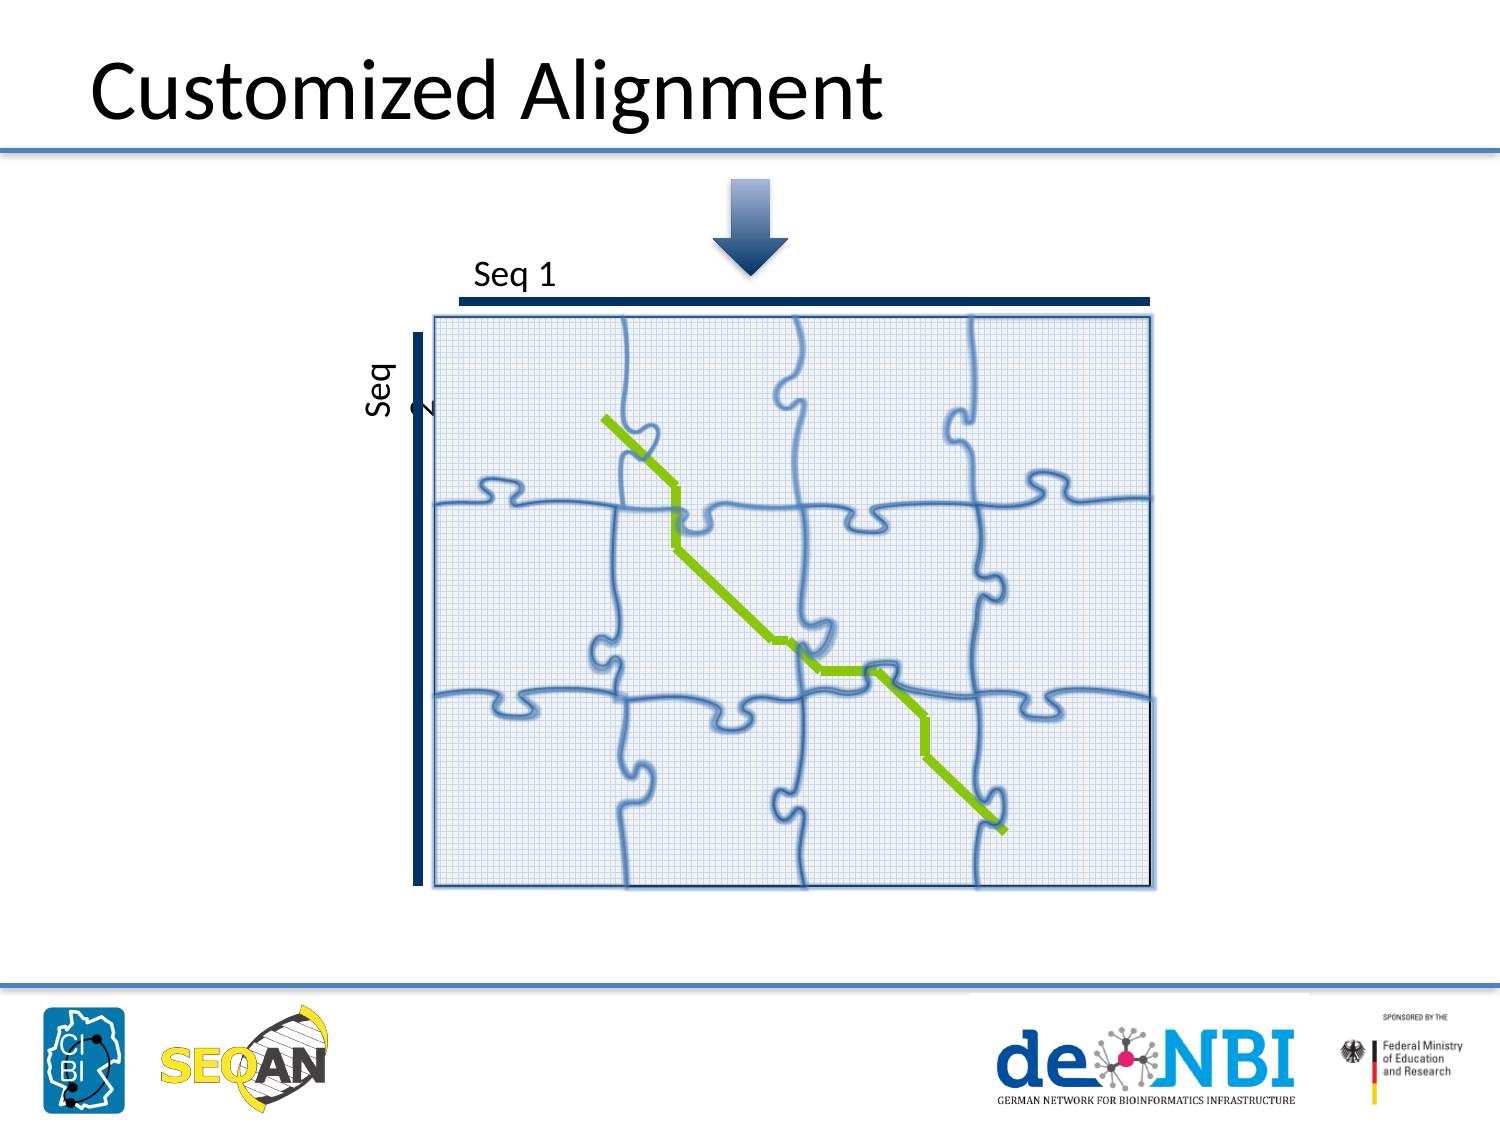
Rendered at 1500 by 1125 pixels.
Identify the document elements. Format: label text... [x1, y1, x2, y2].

picture [141, 1002, 332, 1121]
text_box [344, 241, 1153, 888]
text_box [713, 179, 789, 240]
title Customized Alignment [75, 25, 1425, 145]
picture [48, 1010, 120, 1109]
picture [969, 993, 1309, 1122]
